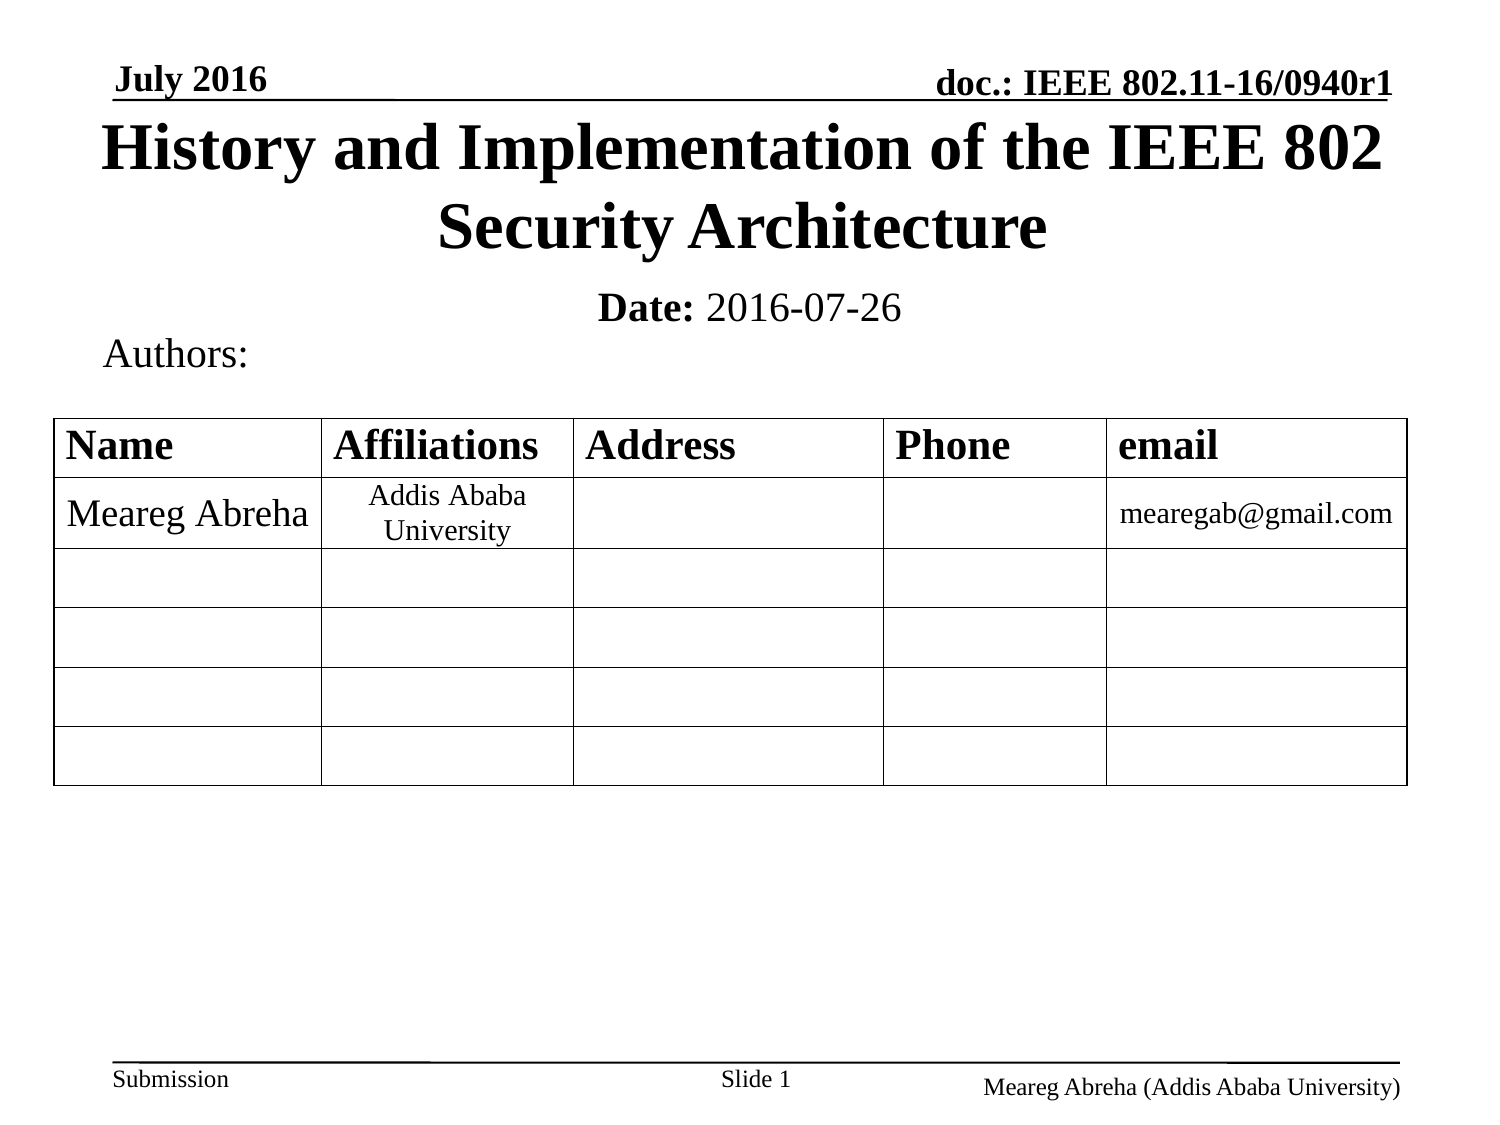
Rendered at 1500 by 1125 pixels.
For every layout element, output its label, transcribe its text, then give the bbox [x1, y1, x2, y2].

footer Meareg Abreha (Addis Ababa University) [902, 1070, 1402, 1101]
slide_number Slide 1 [712, 1061, 800, 1123]
list Date: 2016-07-26 [112, 272, 1388, 338]
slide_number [114, 54, 493, 100]
title History and Implementation of the IEEE 802 Security Architecture [37, 134, 1451, 311]
text_box Authors: [87, 318, 325, 381]
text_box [37, 417, 1441, 867]
